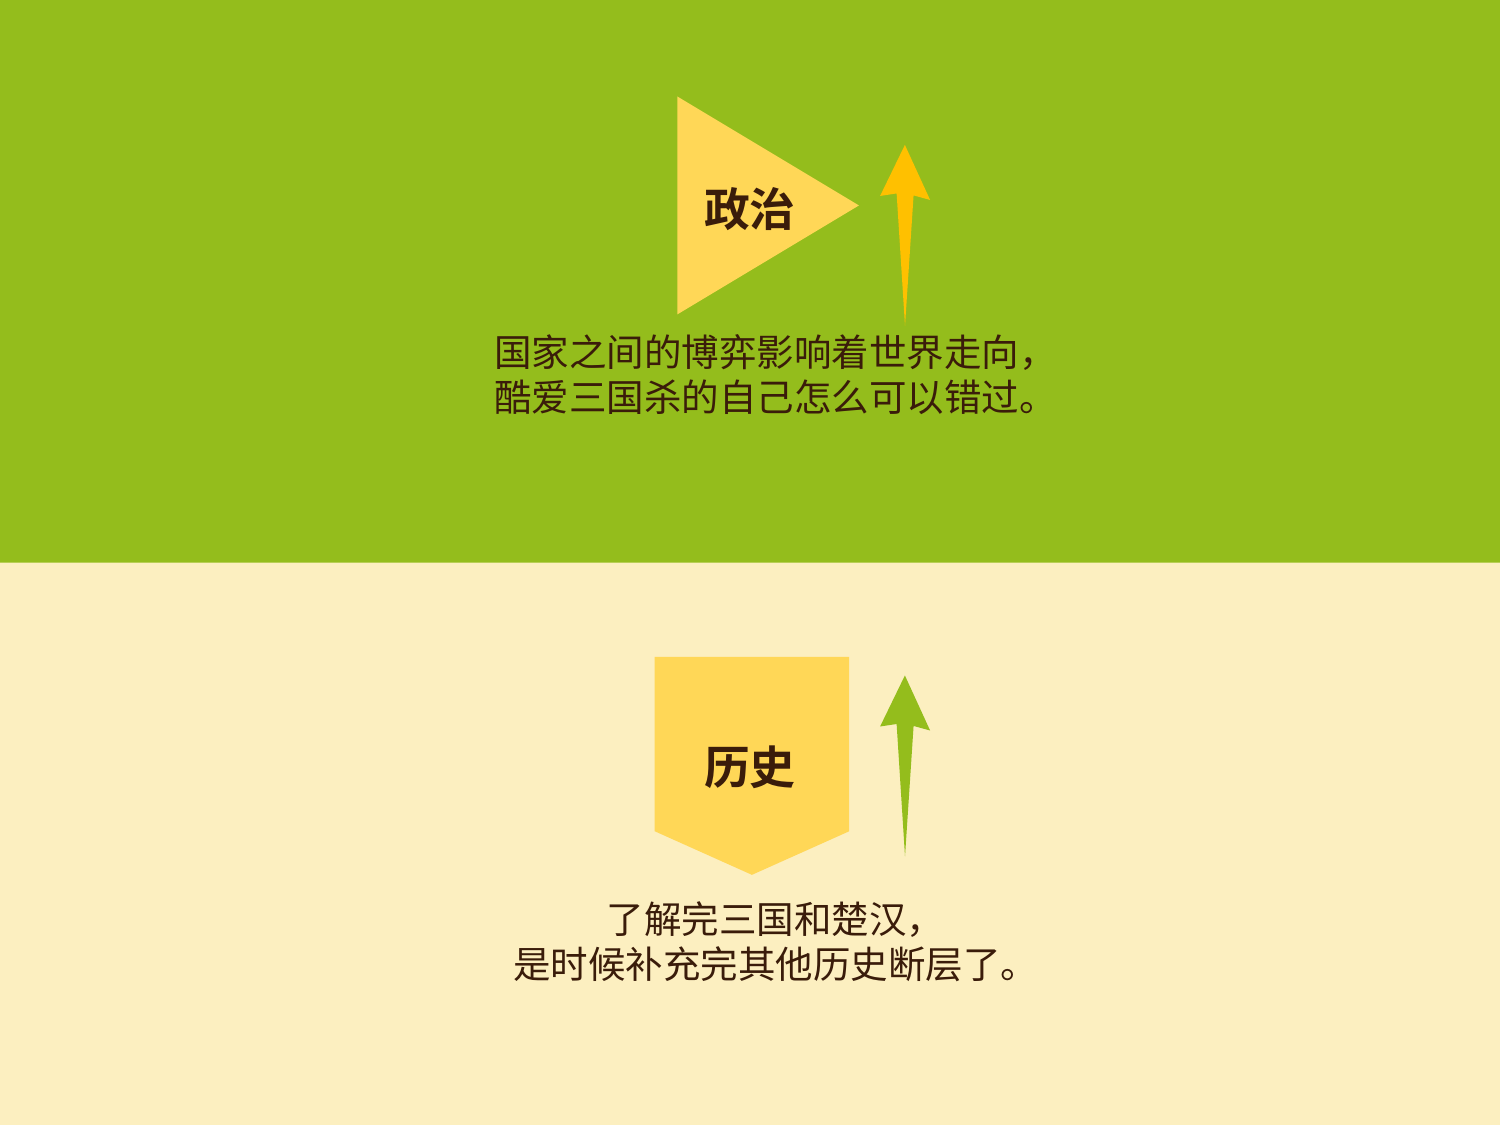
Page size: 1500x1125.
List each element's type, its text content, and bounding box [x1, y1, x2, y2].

text_box 国家之间的博弈影响着世界走向， 酷爱三国杀的自己怎么可以错过。 [278, 321, 1273, 427]
text_box [882, 675, 931, 857]
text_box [618, 96, 882, 315]
text_box [882, 144, 931, 326]
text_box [618, 656, 882, 875]
text_box [0, 561, 1500, 1125]
text_box 了解完三国和楚汉， 是时候补充完其他历史断层了。 [278, 888, 1273, 994]
